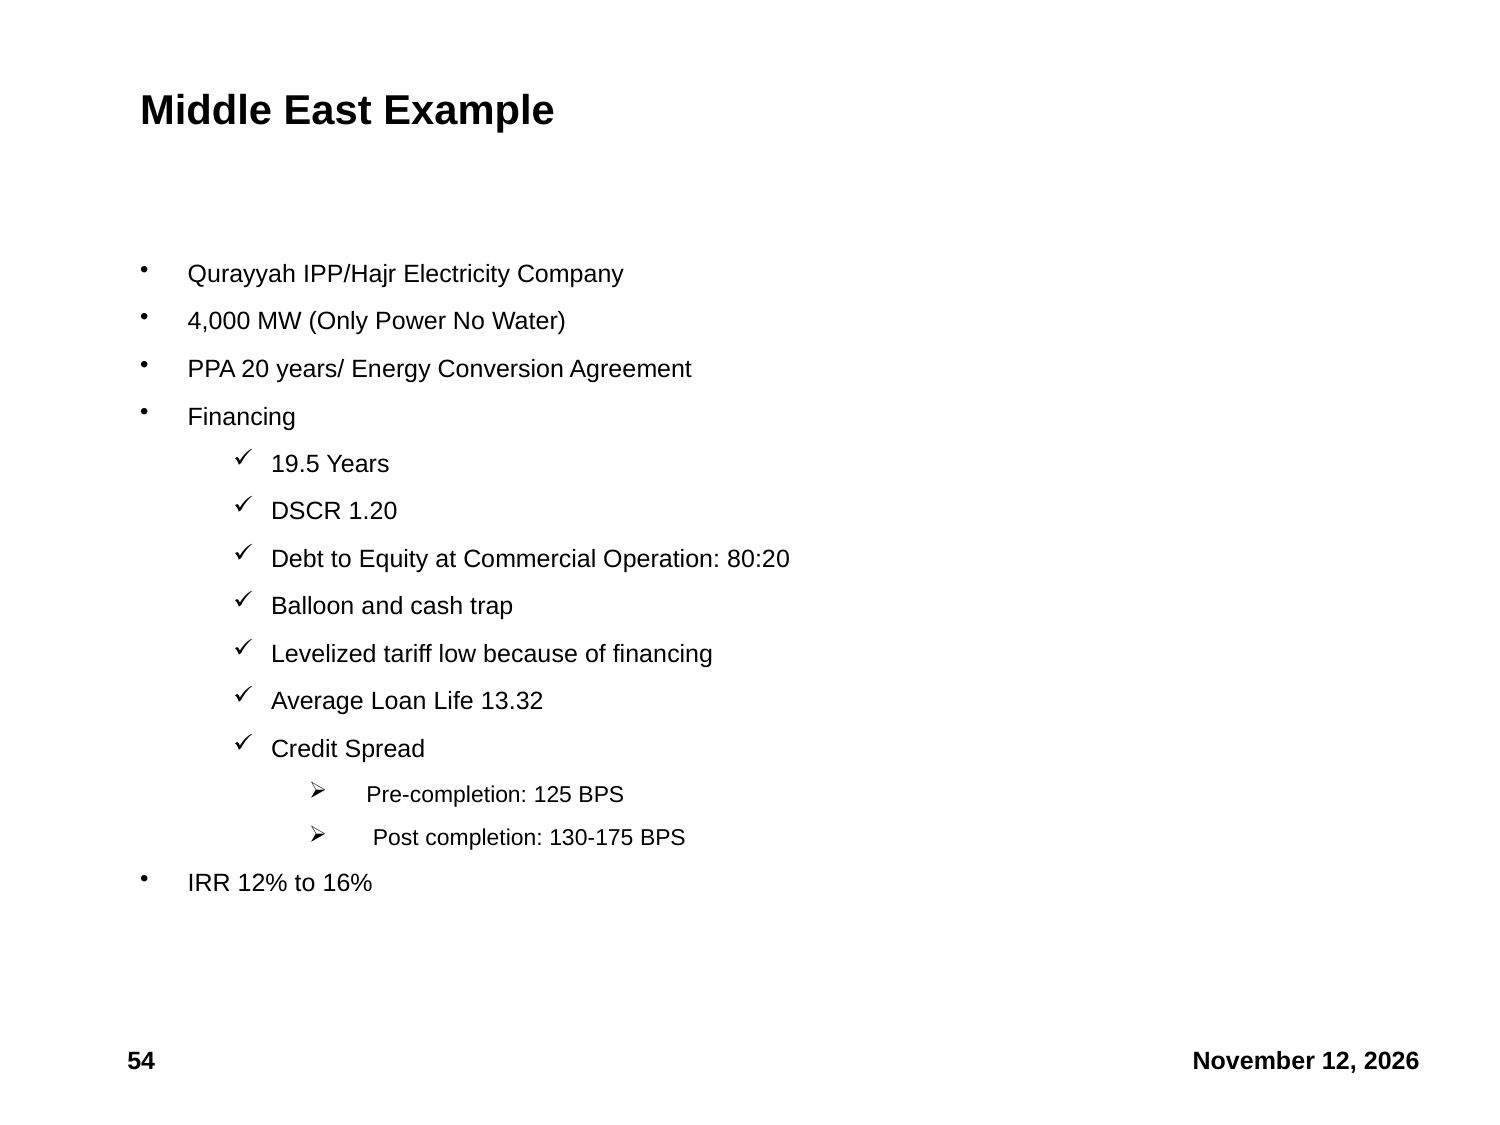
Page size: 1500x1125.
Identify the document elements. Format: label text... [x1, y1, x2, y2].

list Qurayyah IPP/Hajr Electricity Company 4,000 MW (Only Power No Water) PPA 20 years/ Energy Conversion Agreement Financing 19.5 Years DSCR 1.20 Debt to Equity at Commercial Operation: 80:20 Balloon and cash trap Levelized tariff low because of financing Average Loan Life 13.32 Credit Spread Pre-completion: 125 BPS Post completion: 130-175 BPS IRR 12% to 16% [124, 249, 1413, 1001]
title Middle East Example [124, 74, 1376, 226]
